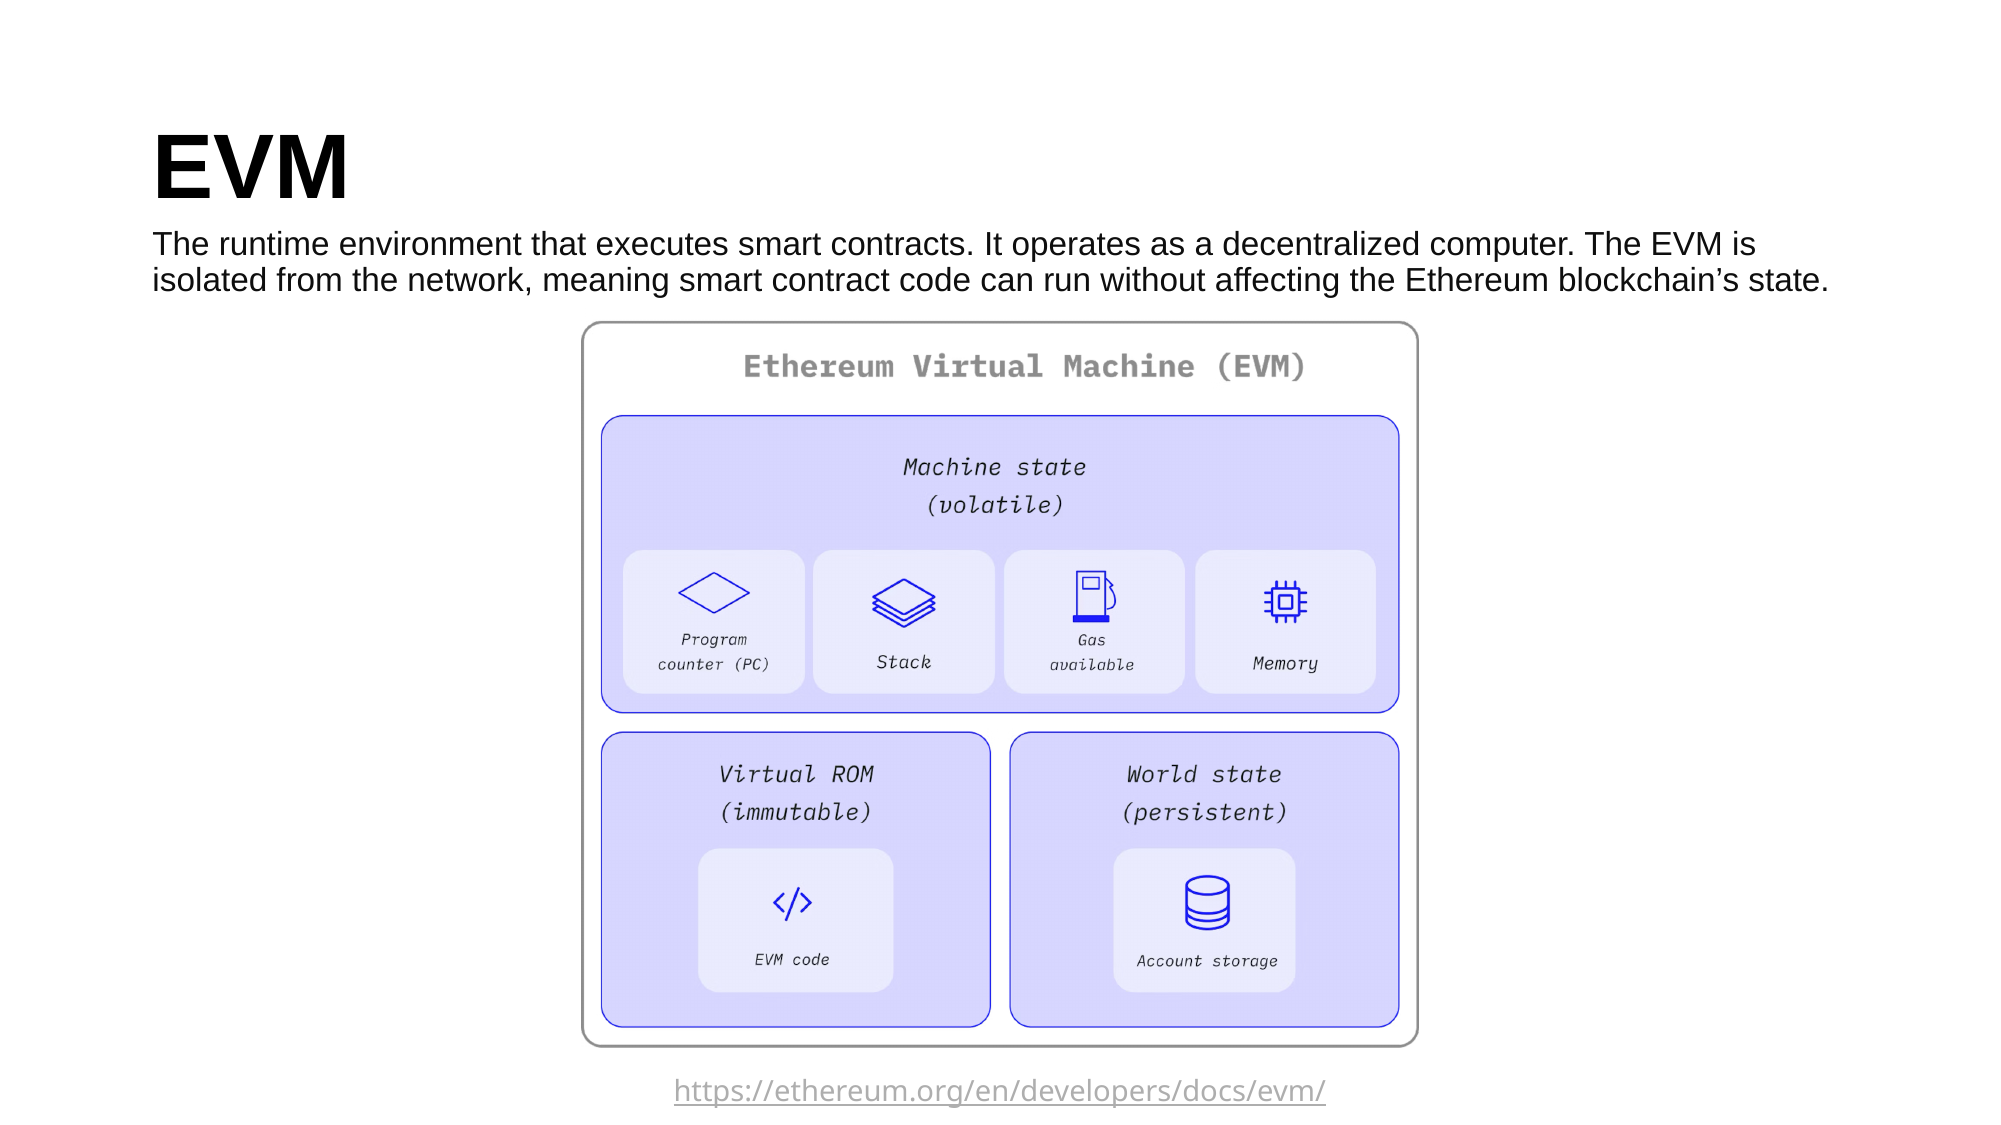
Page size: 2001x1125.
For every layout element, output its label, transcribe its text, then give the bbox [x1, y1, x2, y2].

text_box https://ethereum.org/en/developers/docs/evm/ [658, 1066, 1342, 1120]
list The runtime environment that executes smart contracts. It operates as a decentralized computer. The EVM is isolated from the network, meaning smart contract code can run without affecting the Ethereum blockchain’s state. [137, 219, 1863, 318]
picture [581, 308, 1419, 1066]
title EVM [137, 59, 1863, 219]
